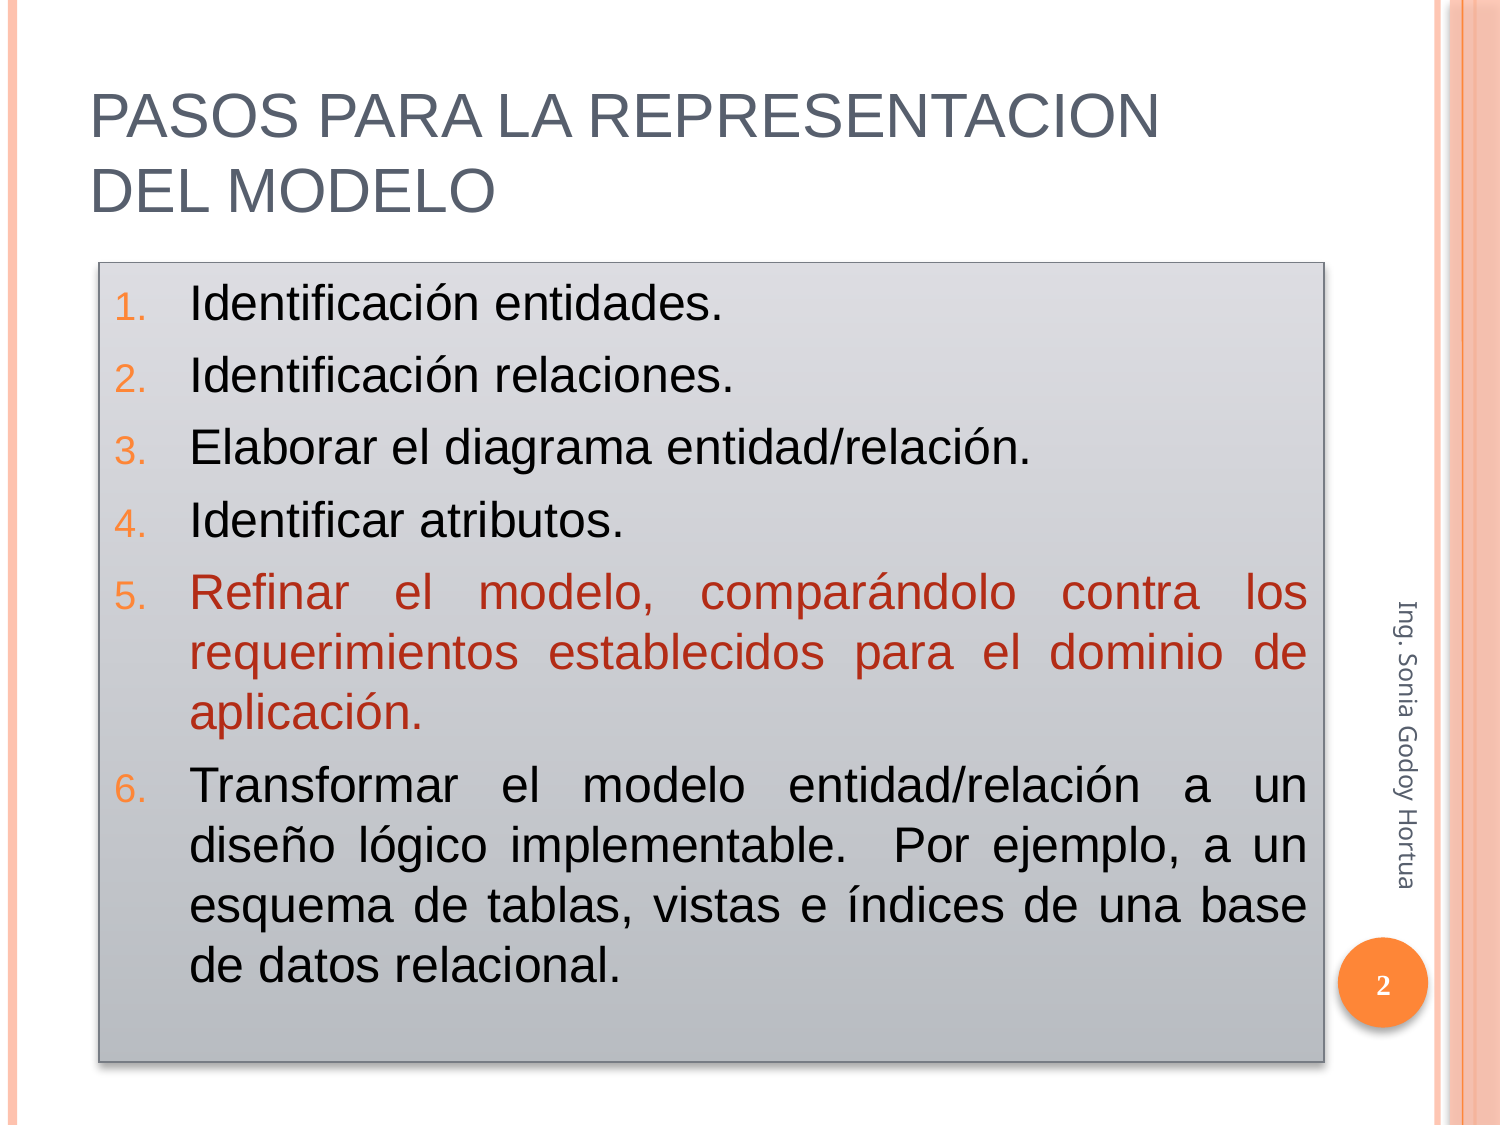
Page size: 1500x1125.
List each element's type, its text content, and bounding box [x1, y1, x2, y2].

list Identificación entidades. Identificación relaciones. Elaborar el diagrama entidad/relación. Identificar atributos. Refinar el modelo, comparándolo contra los requerimientos establecidos para el dominio de aplicación. Transformar el modelo entidad/relación a un diseño lógico implementable. Por ejemplo, a un esquema de tablas, vistas e índices de una base de datos relacional. [98, 262, 1325, 1063]
slide_number 2 [1333, 940, 1434, 1026]
footer Ing. Sonia Godoy Hortua [1379, 380, 1440, 906]
title PASOS PARA LA REPRESENTACION DEL MODELO [75, 45, 1300, 233]
